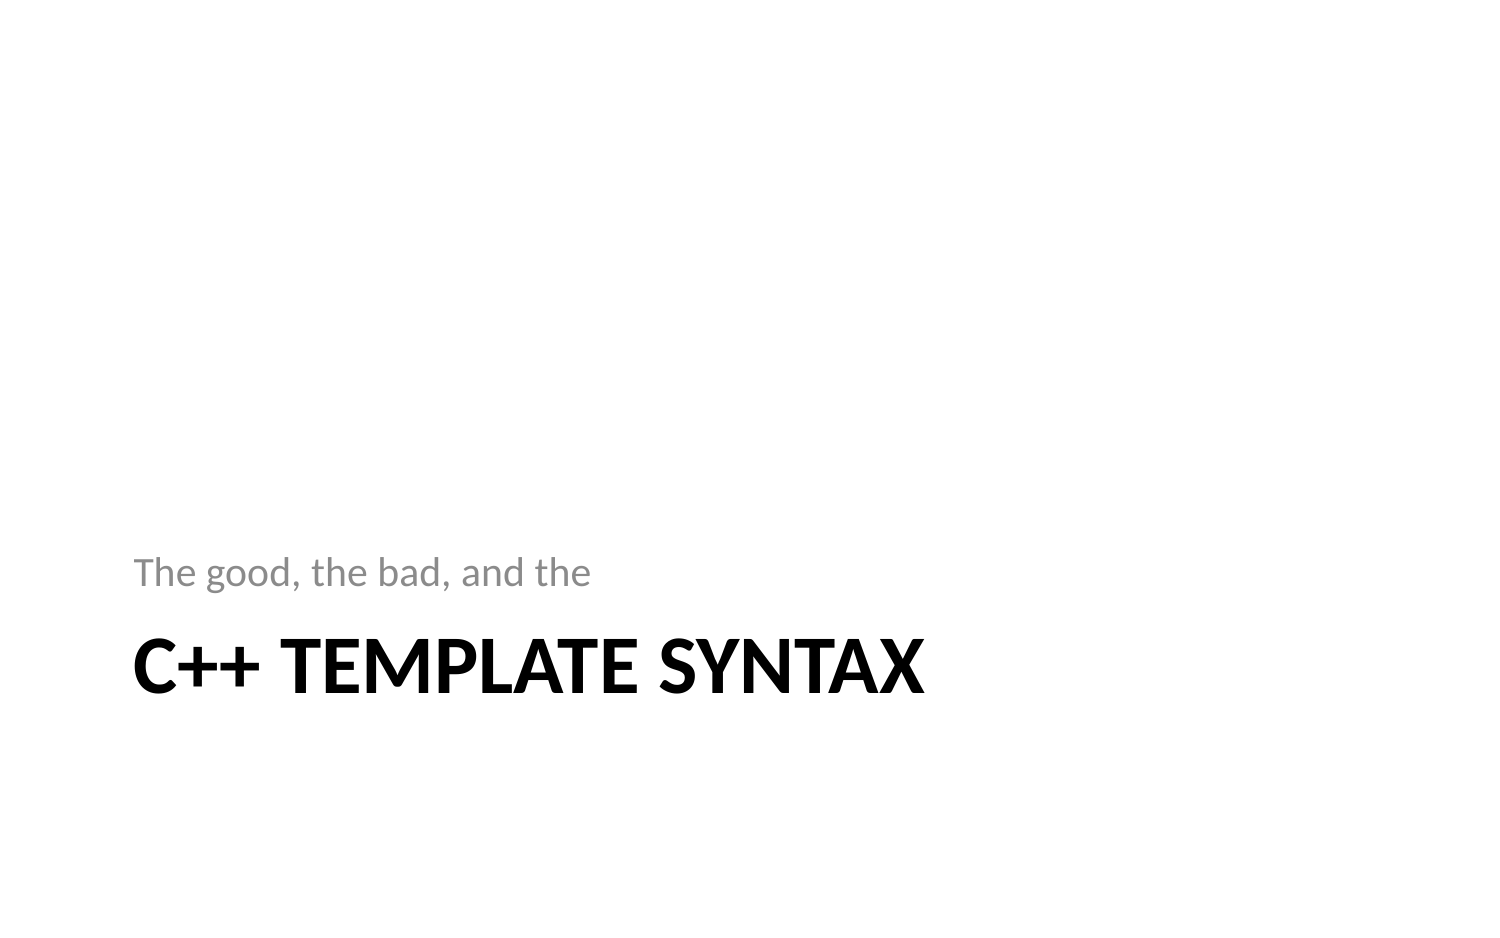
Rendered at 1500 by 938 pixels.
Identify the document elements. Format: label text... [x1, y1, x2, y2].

list The good, the bad, and the [118, 397, 1394, 603]
title C++ template Syntax [118, 603, 1394, 789]
